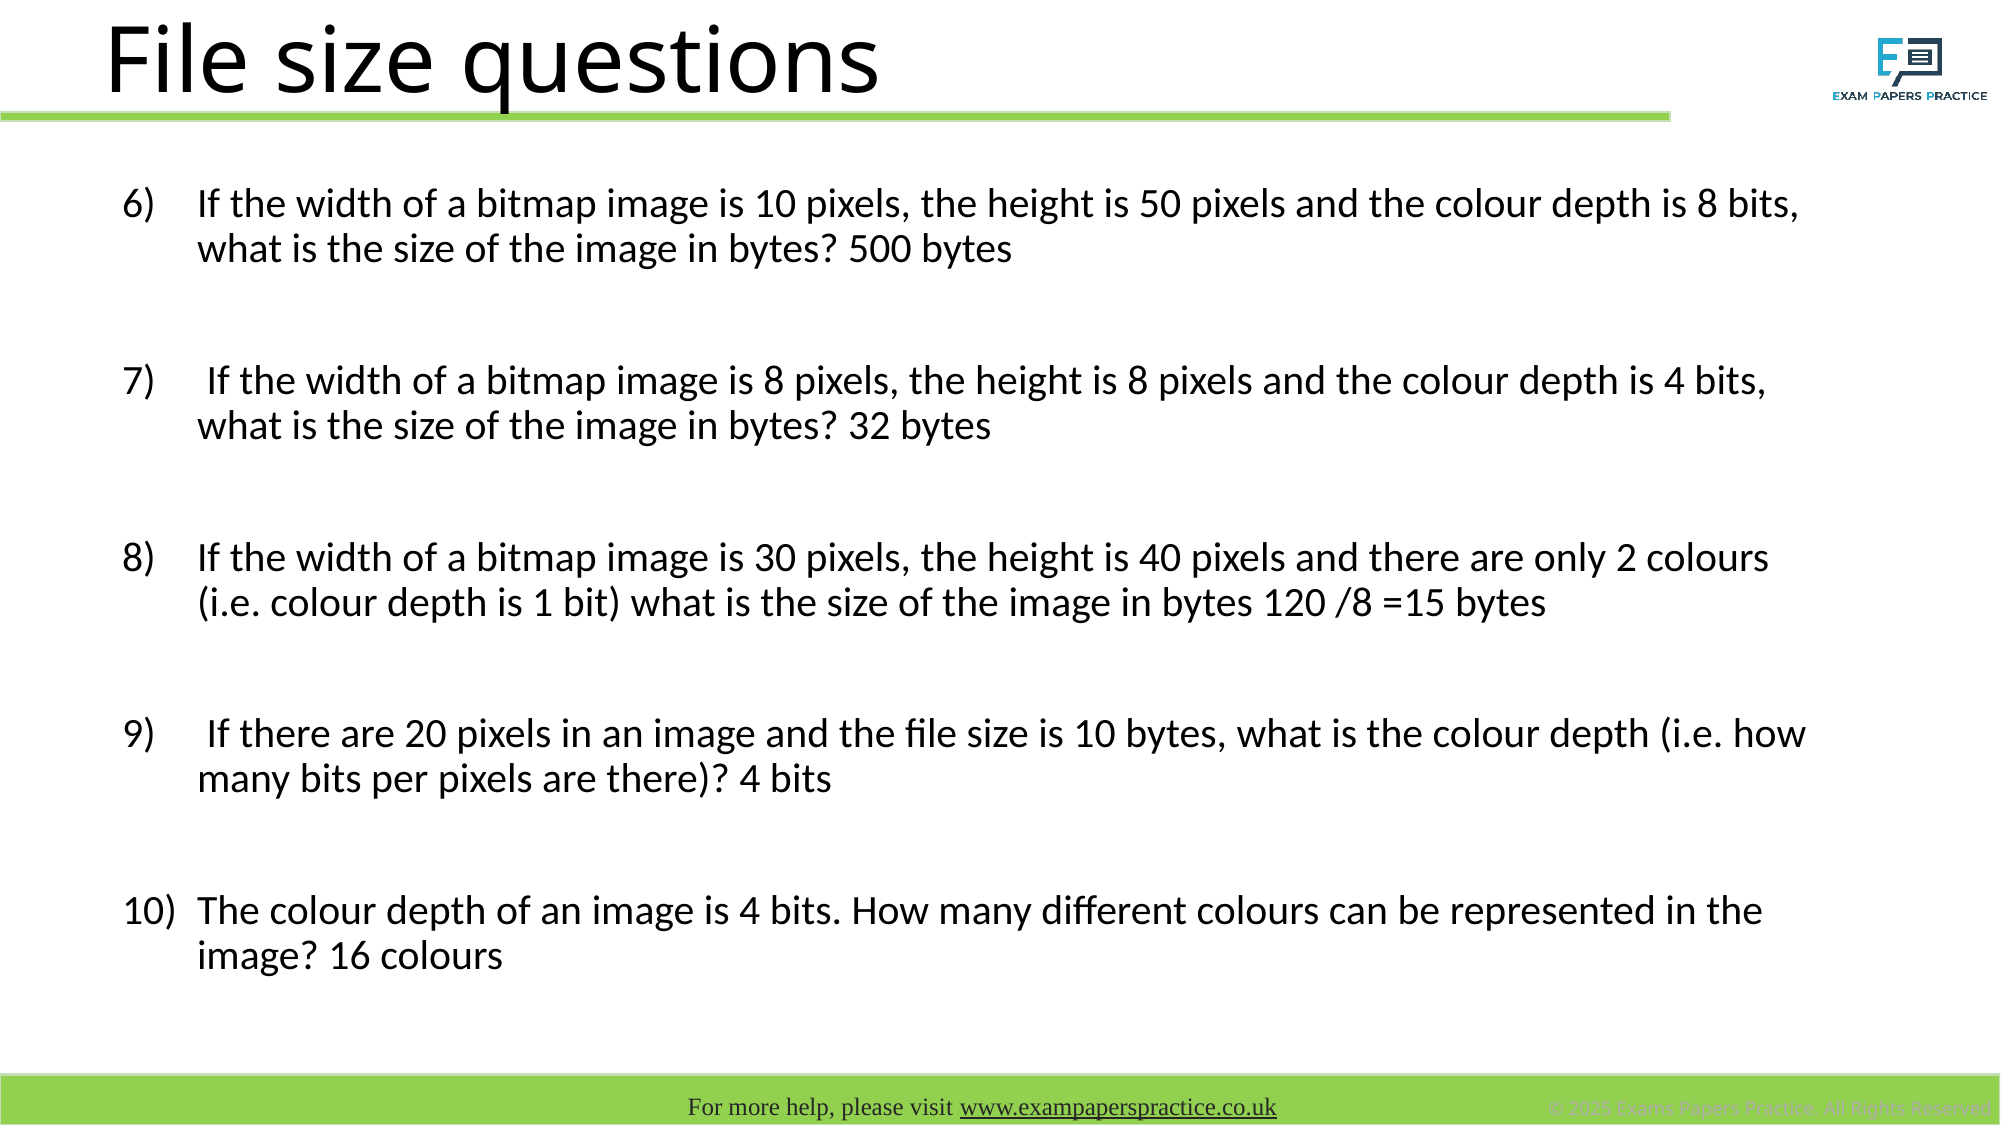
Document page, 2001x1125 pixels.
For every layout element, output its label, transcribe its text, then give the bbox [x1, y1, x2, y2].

title File size questions [88, 0, 1814, 146]
list If the width of a bitmap image is 10 pixels, the height is 50 pixels and the colour depth is 8 bits, what is the size of the image in bytes? 500 bytes If the width of a bitmap image is 8 pixels, the height is 8 pixels and the colour depth is 4 bits, what is the size of the image in bytes? 32 bytes If the width of a bitmap image is 30 pixels, the height is 40 pixels and there are only 2 colours (i.e. colour depth is 1 bit) what is the size of the image in bytes 120 /8 =15 bytes If there are 20 pixels in an image and the file size is 10 bytes, what is the colour depth (i.e. how many bits per pixels are there)? 4 bits The colour depth of an image is 4 bits. How many different colours can be represented in the image? 16 colours [107, 174, 1833, 1000]
